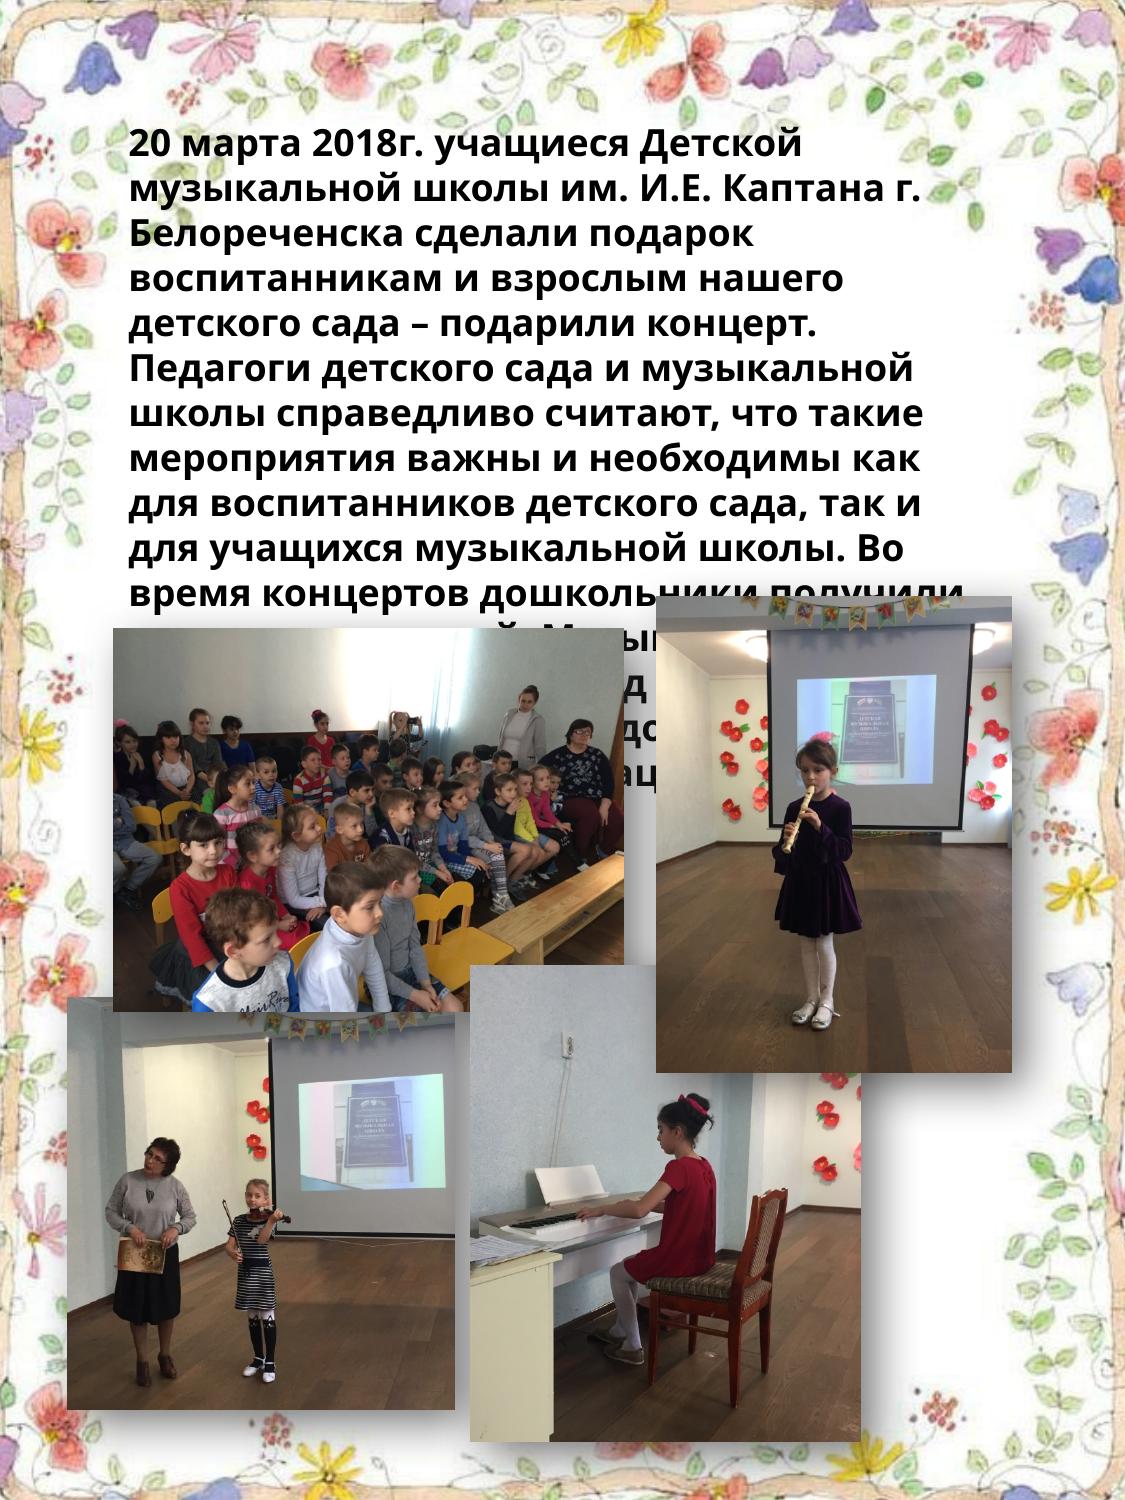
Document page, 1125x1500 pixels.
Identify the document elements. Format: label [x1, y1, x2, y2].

text_box [0, 0, 1125, 1500]
